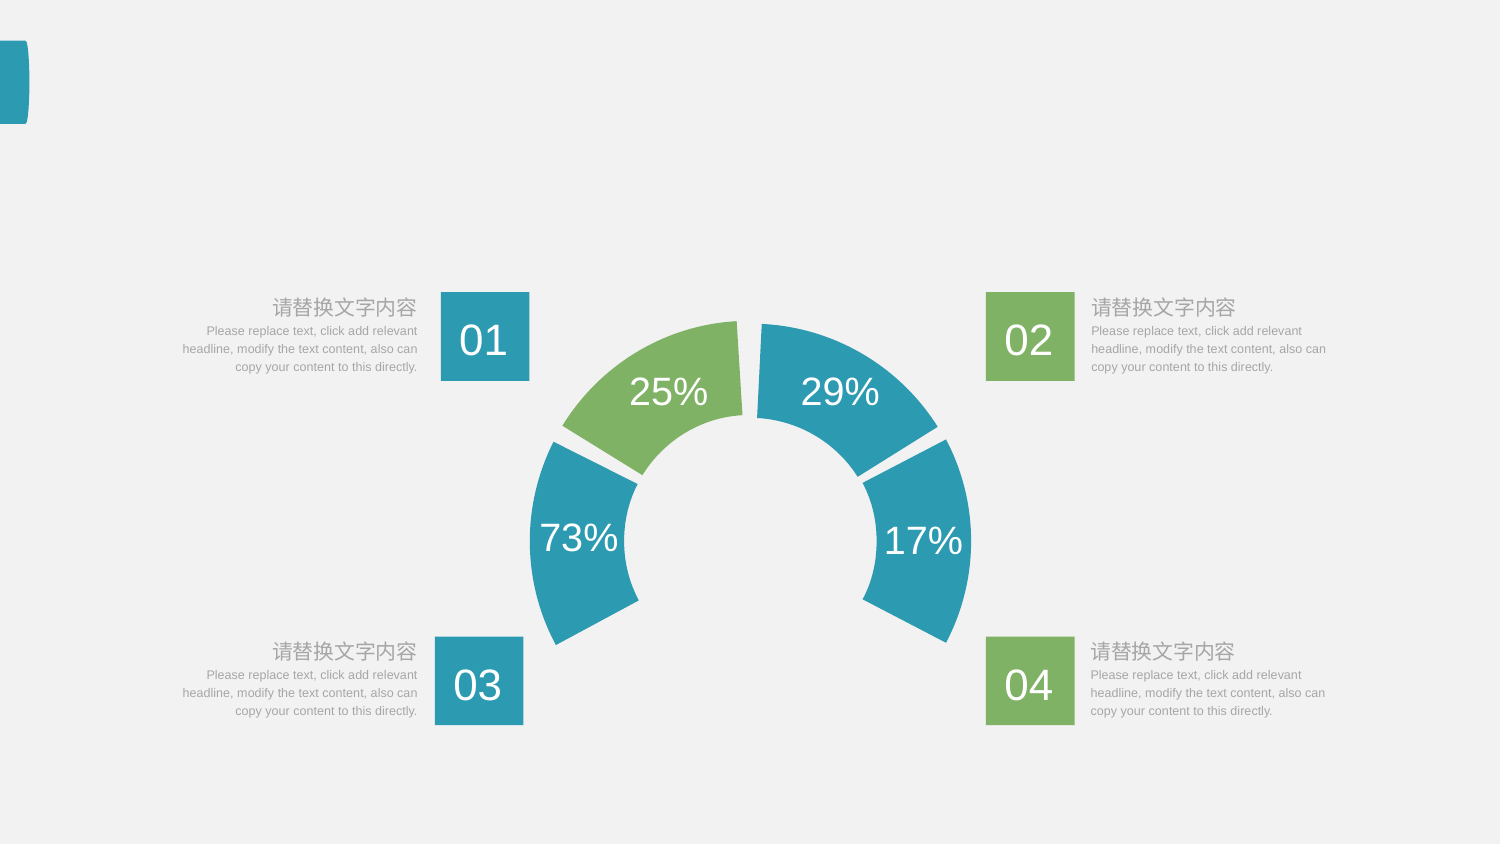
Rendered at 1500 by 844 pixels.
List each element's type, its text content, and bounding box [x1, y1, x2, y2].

text_box [562, 321, 743, 476]
text_box 请替换文字内容 [1091, 283, 1255, 319]
text_box 02 [993, 303, 1065, 363]
text_box [439, 290, 531, 383]
text_box 29% [790, 376, 890, 414]
text_box 73% [529, 522, 629, 560]
text_box [862, 439, 971, 524]
text_box 请替换文字内容 [257, 627, 418, 664]
text_box 04 [993, 647, 1065, 707]
text_box 03 [441, 647, 514, 707]
text_box Please replace text, click add relevant headline, modify the text content, also can copy your content to this directly. [165, 319, 418, 393]
text_box [862, 563, 971, 643]
text_box 25% [619, 376, 718, 414]
text_box [984, 634, 1077, 727]
text_box [433, 634, 526, 727]
text_box [530, 441, 638, 522]
text_box 17% [874, 524, 973, 563]
text_box [757, 323, 938, 477]
text_box Please replace text, click add relevant headline, modify the text content, also can copy your content to this directly. [1091, 319, 1331, 391]
text_box [530, 560, 639, 646]
text_box 请替换文字内容 [1090, 627, 1254, 664]
text_box 请替换文字内容 [257, 283, 418, 319]
text_box Please replace text, click add relevant headline, modify the text content, also can copy your content to this directly. [165, 664, 418, 738]
text_box Please replace text, click add relevant headline, modify the text content, also can copy your content to this directly. [1090, 664, 1330, 735]
text_box [984, 290, 1077, 383]
text_box 01 [447, 303, 520, 363]
